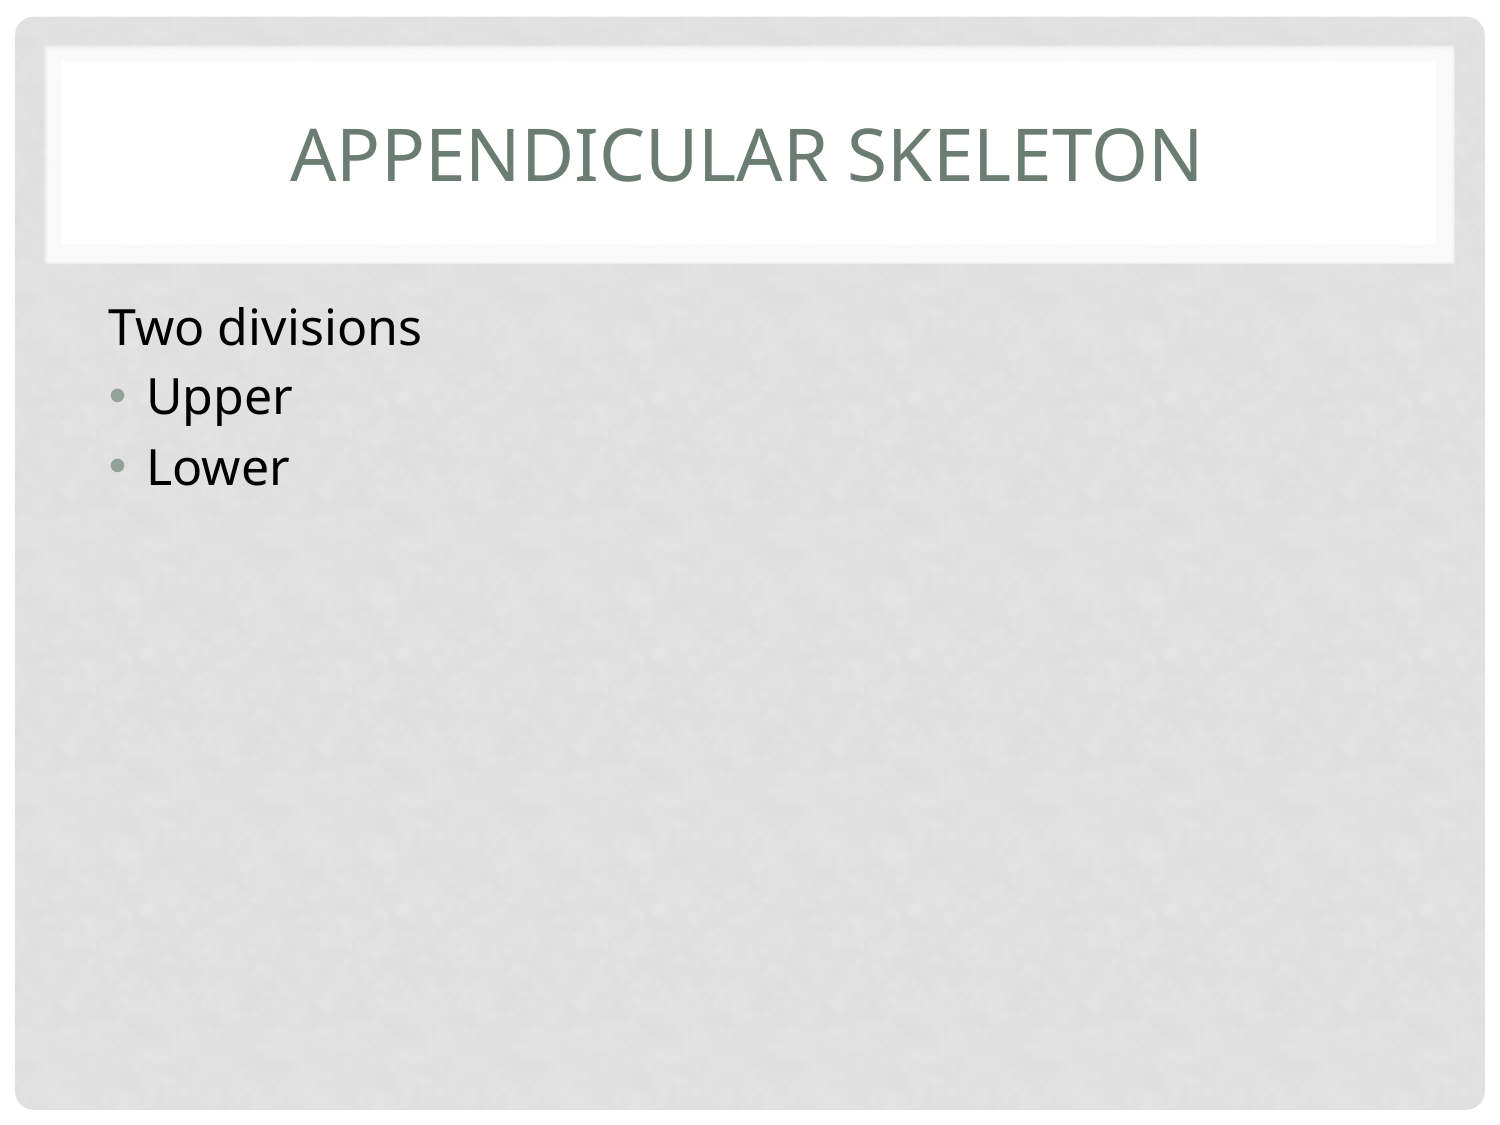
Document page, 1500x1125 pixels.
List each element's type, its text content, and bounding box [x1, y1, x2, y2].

list Two divisions Upper Lower [75, 287, 1425, 1005]
title Appendicular skeleton [69, 66, 1425, 238]
